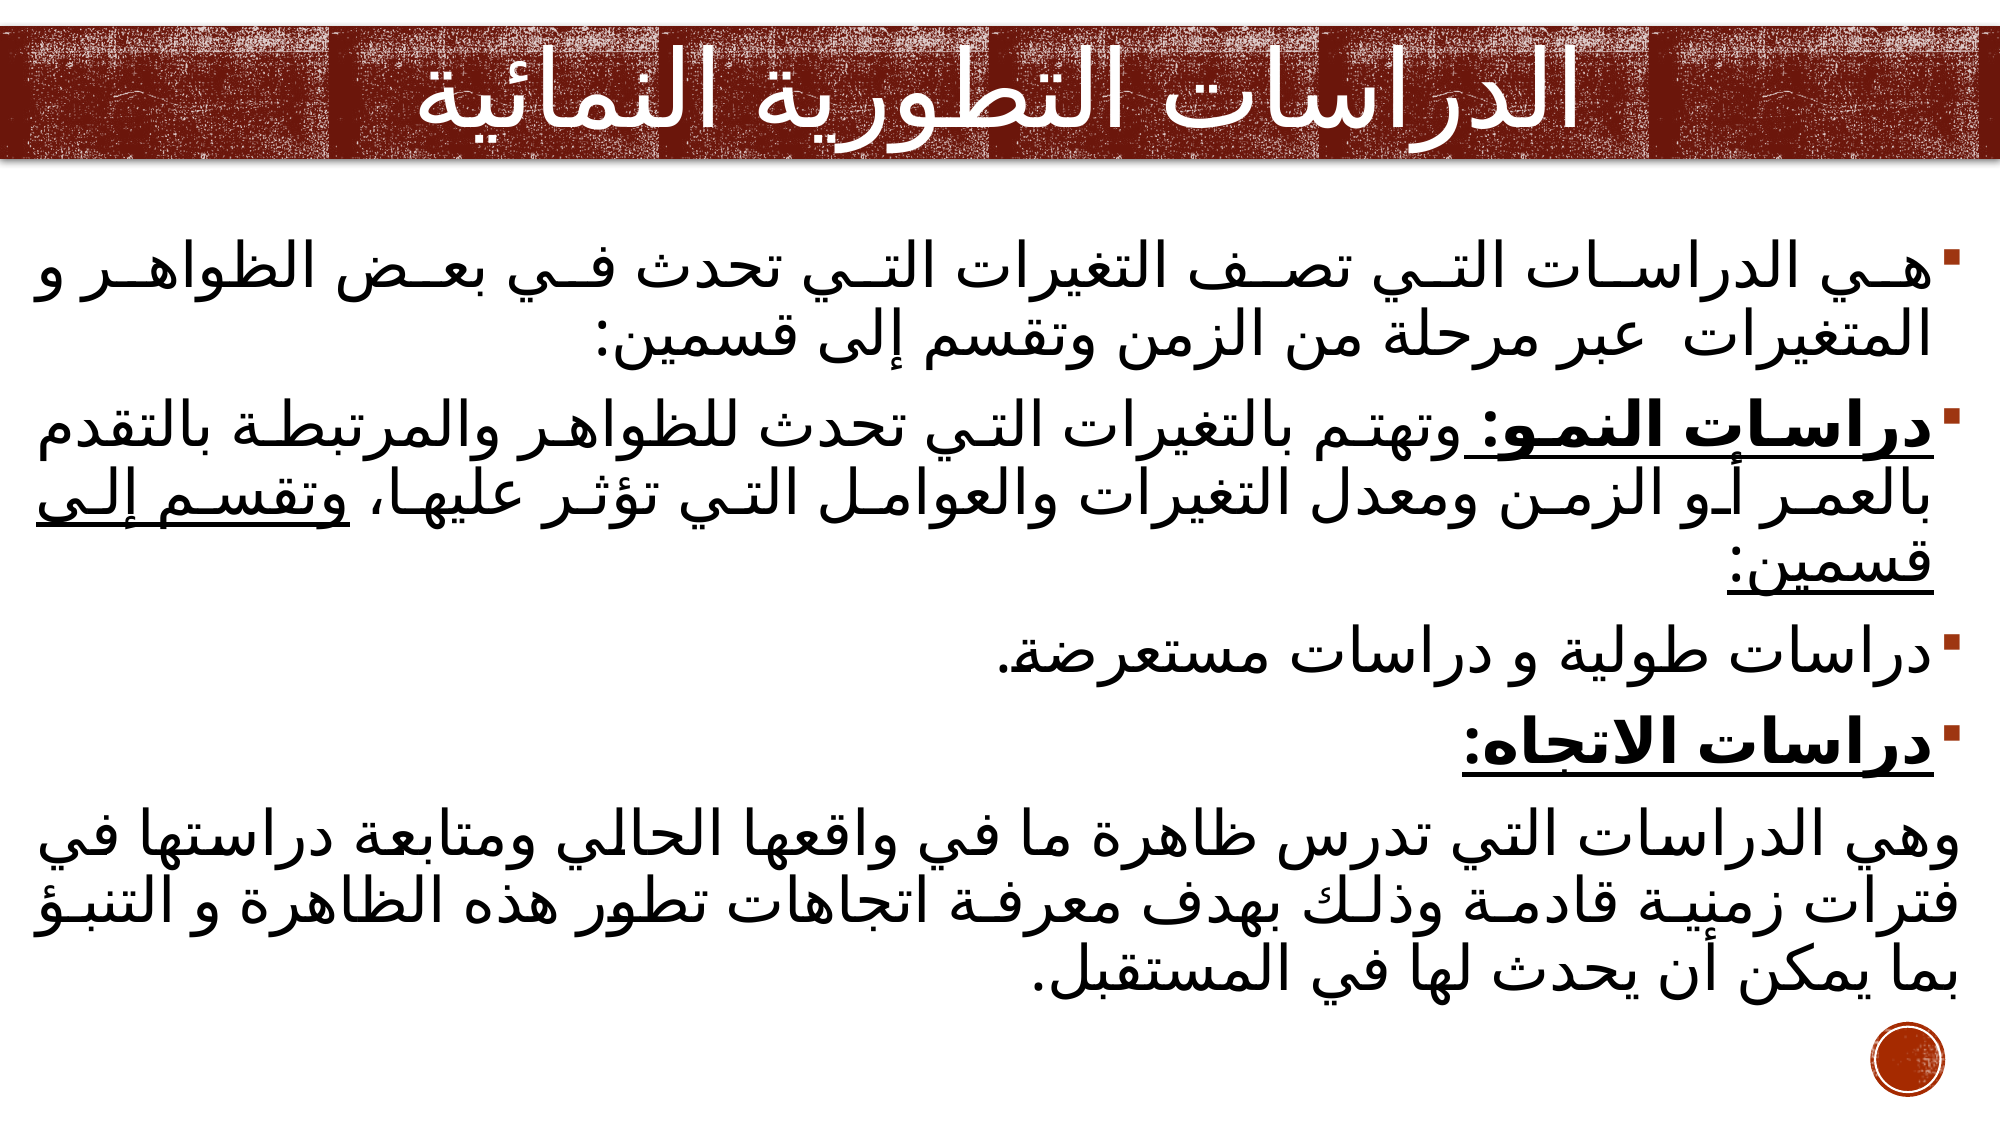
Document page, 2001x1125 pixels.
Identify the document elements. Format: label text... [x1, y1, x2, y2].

list هي الدراسات التي تصف التغيرات التي تحدث في بعض الظواهر و المتغيرات عبر مرحلة من الزمن وتقسم إلى قسمين: دراسات النمو: وتهتم بالتغيرات التي تحدث للظواهر والمرتبطة بالتقدم بالعمر أو الزمن ومعدل التغيرات والعوامل التي تؤثر عليها، وتقسم إلى قسمين: دراسات طولية و دراسات مستعرضة. دراسات الاتجاه: وهي الدراسات التي تدرس ظاهرة ما في واقعها الحالي ومتابعة دراستها في فترات زمنية قادمة وذلك بهدف معرفة اتجاهات تطور هذه الظاهرة و التنبؤ بما يمكن أن يحدث لها في المستقبل. [21, 226, 1978, 1013]
title الدراسات التطورية النمائية [0, 26, 2000, 159]
